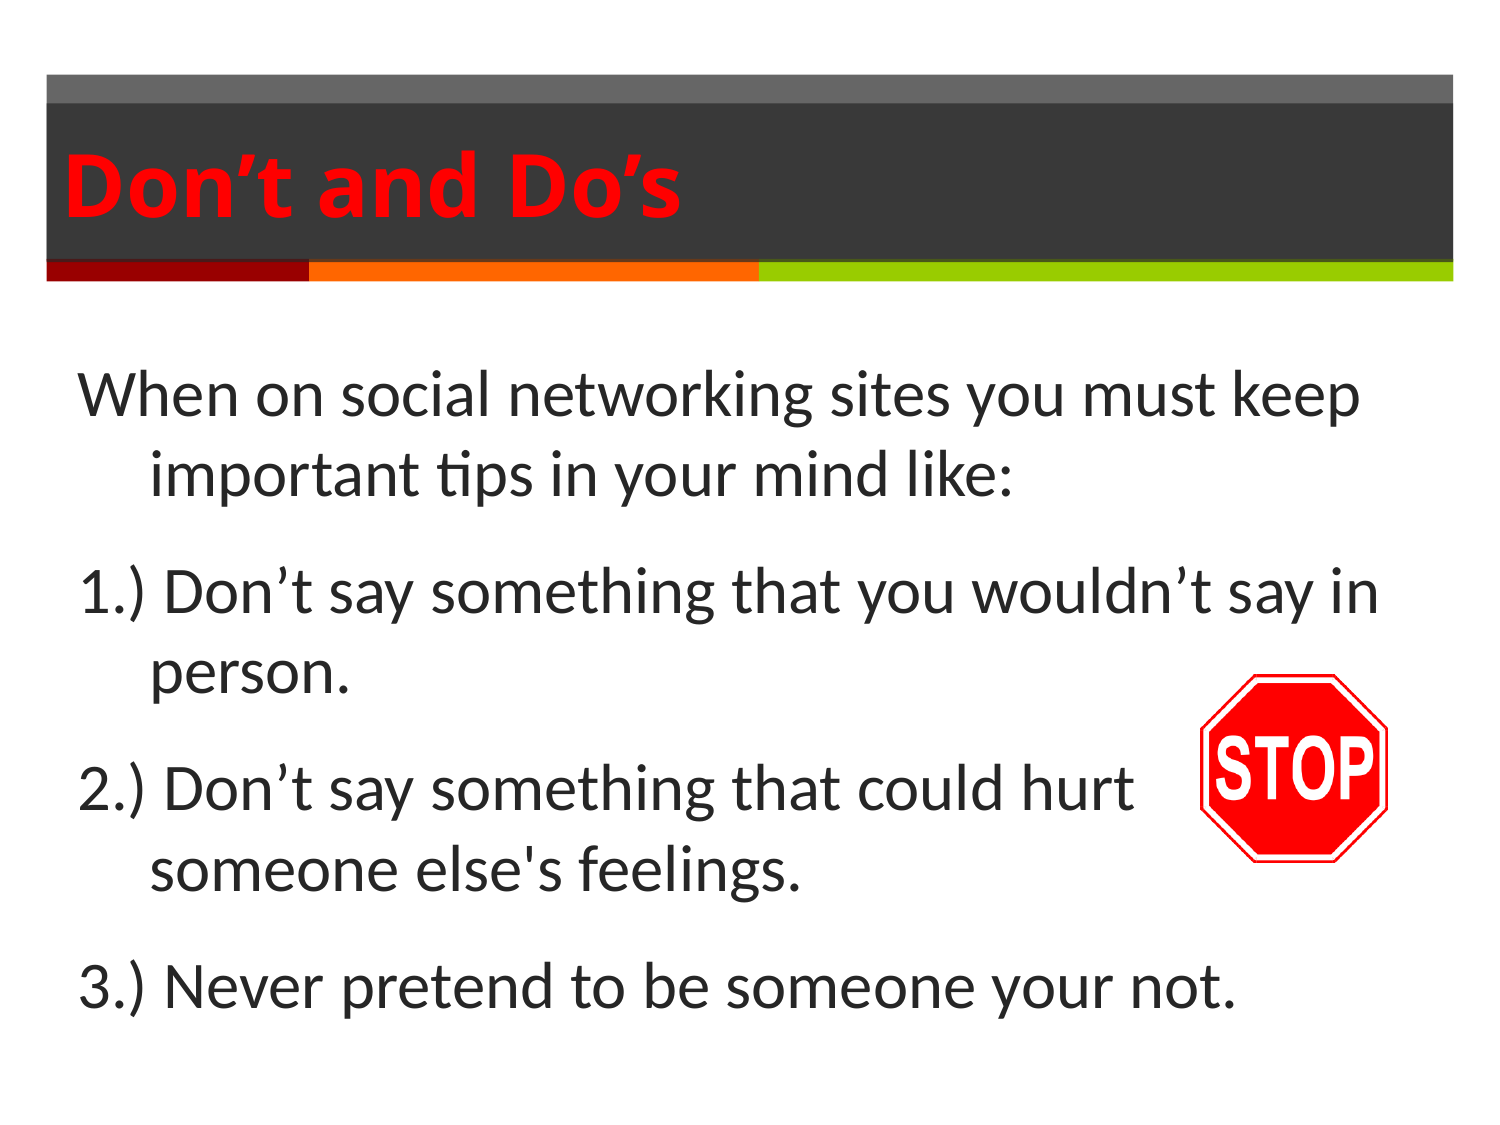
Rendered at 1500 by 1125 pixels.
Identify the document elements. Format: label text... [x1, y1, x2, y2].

list When on social networking sites you must keep important tips in your mind like: 1.) Don’t say something that you wouldn’t say in person. 2.) Don’t say something that could hurt someone else's feelings. 3.) Never pretend to be someone your not. [62, 224, 1413, 1063]
picture [1199, 674, 1388, 863]
title Don’t and Do’s [46, 103, 1454, 263]
